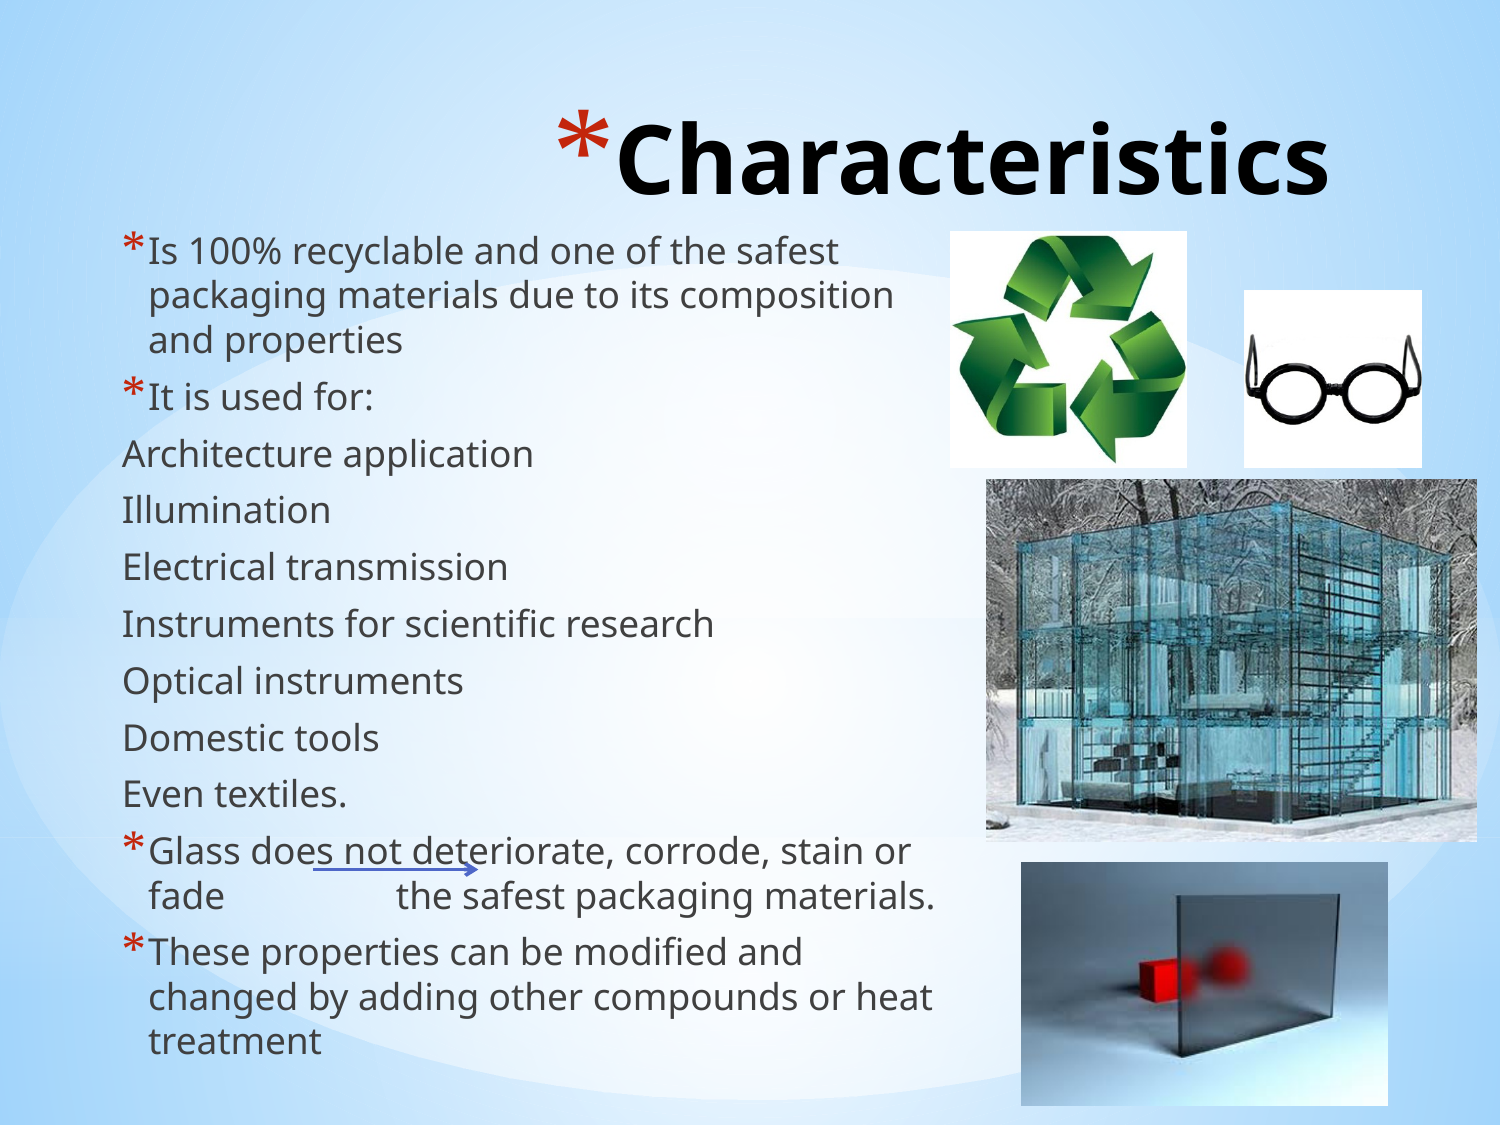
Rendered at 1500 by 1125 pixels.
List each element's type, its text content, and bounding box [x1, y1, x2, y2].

picture [950, 231, 1188, 469]
picture [1021, 861, 1388, 1107]
picture [985, 479, 1477, 842]
title Characteristics [277, 91, 1346, 279]
picture [1244, 290, 1422, 469]
list Is 100% recyclable and one of the safest packaging materials due to its composition and properties It is used for: Architecture application Illumination Electrical transmission Instruments for scientific research Optical instruments Domestic tools Even textiles. Glass does not deteriorate, corrode, stain or fade the safest packaging materials. These properties can be modified and changed by adding other compounds or heat treatment [100, 219, 963, 1125]
